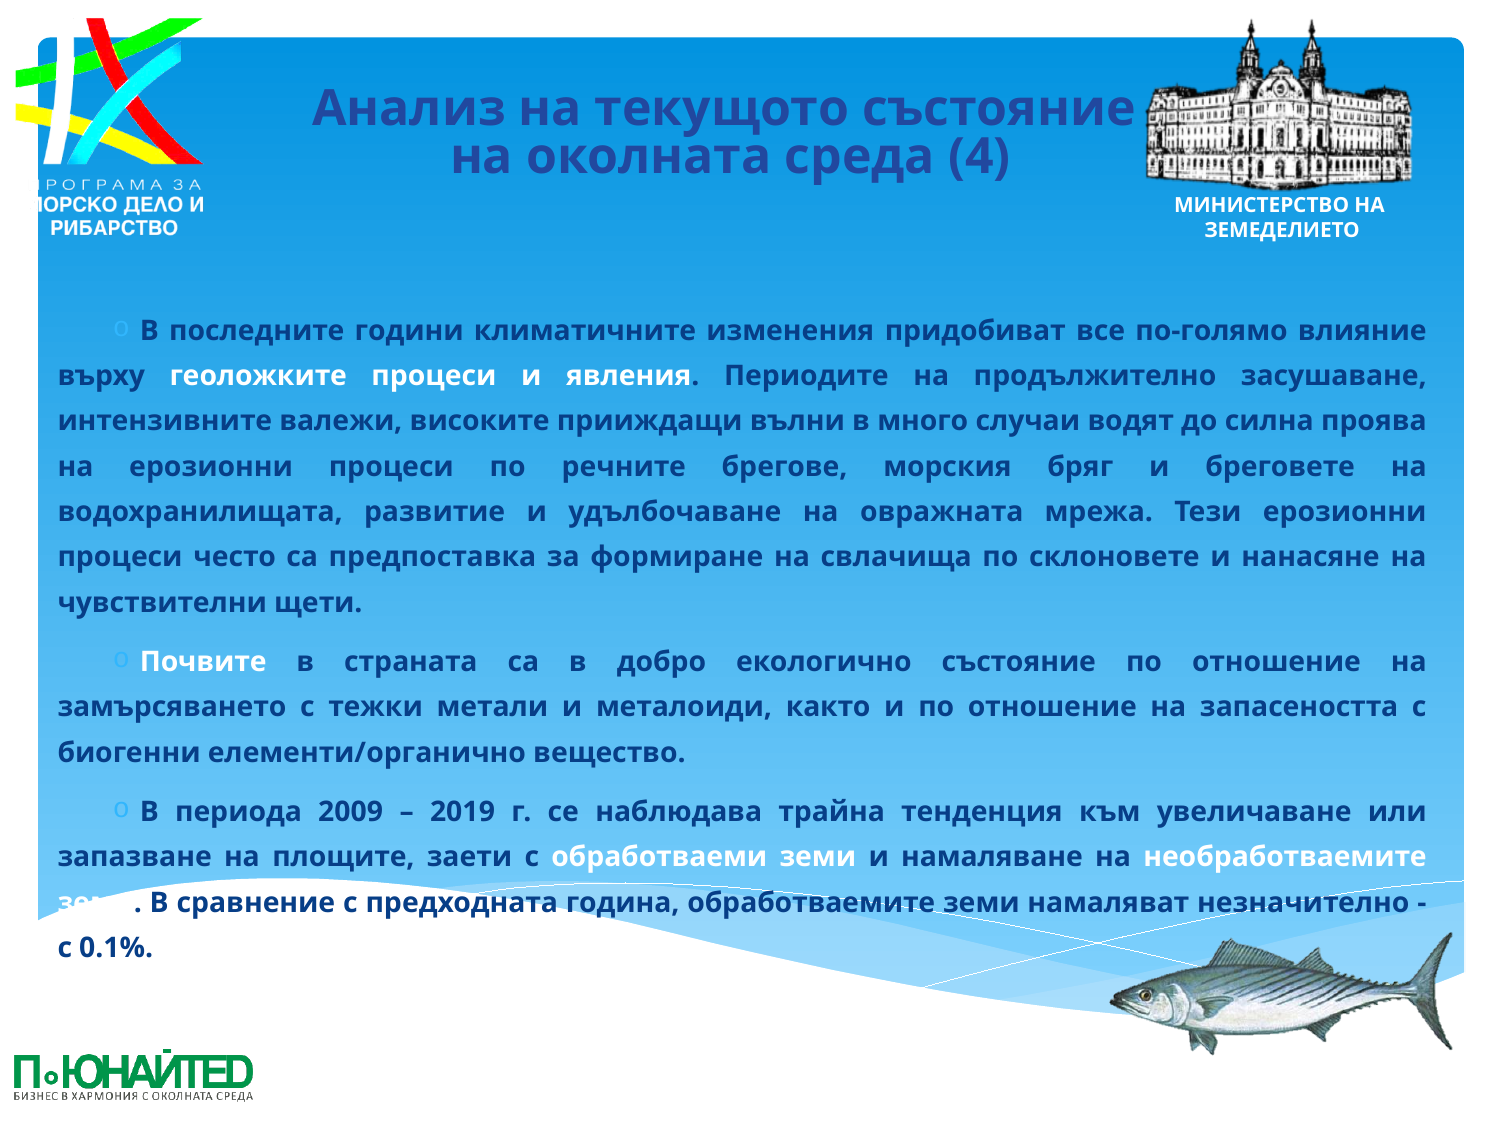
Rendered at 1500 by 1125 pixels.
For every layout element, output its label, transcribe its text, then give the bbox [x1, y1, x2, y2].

picture [1106, 928, 1458, 1059]
picture [0, 8, 215, 241]
picture [13, 1049, 253, 1102]
text_box Анализ на текущото състояние на околната среда (4) [220, 79, 1082, 191]
text_box [76, 444, 1400, 505]
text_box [1088, 13, 1476, 250]
subtitle В последните години климатичните изменения придобиват все по-голямо влияние върху геоложките процеси и явления. Периодите на продължително засушаване, интензивните валежи, високите прииждащи вълни в много случаи водят до силна проява на ерозионни процеси по речните брегове, морския бряг и бреговете на водохранилищата, развитие и удълбочаване на овражната мрежа. Тези ерозионни процеси често са предпоставка за формиране на свлачища по склоновете и нанасяне на чувствителни щети. Почвите в страната са в добро екологично състояние по отношение на замърсяването с тежки метали и металоиди, както и по отношение на запасеността с биогенни елементи/органично вещество. В периода 2009 – 2019 г. се наблюдава трайна тенденция към увеличаване или запазване на площите, заети с обработваеми земи и намаляване на необработваемите земи. В сравнение с предходната година, обработваемите земи намаляват незначително - с 0.1%. [42, 250, 1442, 975]
